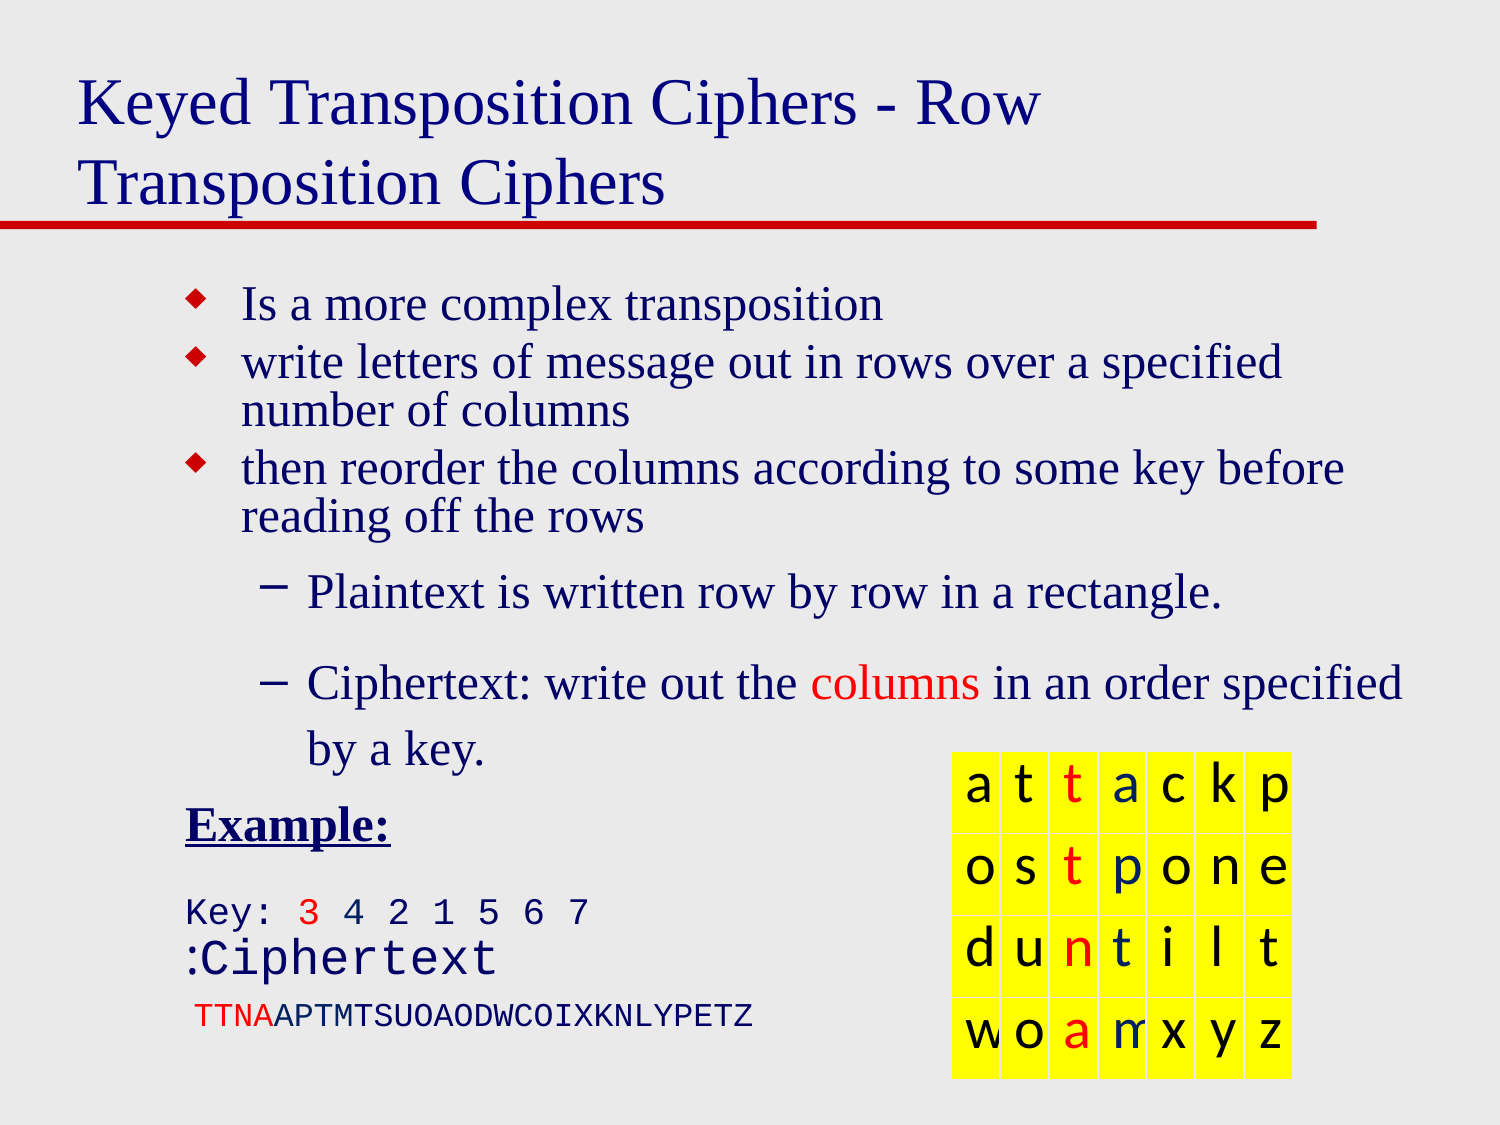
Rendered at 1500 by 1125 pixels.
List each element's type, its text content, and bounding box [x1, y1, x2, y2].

table_header t [1050, 752, 1097, 833]
table_cell n [1196, 834, 1243, 915]
table_cell n [1050, 916, 1097, 997]
table_cell m [1099, 998, 1145, 1079]
table_cell x [1147, 998, 1194, 1079]
list Is a more complex transposition write letters of message out in rows over a specified number of columns then reorder the columns according to some key before reading off the rows Plaintext is written row by row in a rectangle. Ciphertext: write out the columns in an order specified by a key. Example: Key: 3 4 2 1 5 6 7 Ciphertext: TTNAAPTMTSUOAODWCOIXKNLYPETZ [169, 274, 1438, 951]
table_cell u [1001, 916, 1048, 997]
table_cell o [952, 834, 999, 915]
table_cell o [1147, 834, 1194, 915]
table_cell s [1001, 834, 1048, 915]
table_cell y [1196, 998, 1243, 1079]
table_cell i [1147, 916, 1194, 997]
table_cell d [952, 916, 999, 997]
table_cell o [1001, 998, 1048, 1079]
table_cell t [1245, 916, 1292, 997]
table_header a [1099, 752, 1145, 833]
table_header t [1001, 752, 1048, 833]
table_header p [1245, 752, 1292, 833]
table_cell t [1050, 834, 1097, 915]
table_cell z [1245, 998, 1292, 1079]
table_header a [952, 752, 999, 833]
table_header k [1196, 752, 1243, 833]
table_cell a [1050, 998, 1097, 1079]
table_cell w [952, 998, 999, 1079]
table_header c [1147, 752, 1194, 833]
table_cell l [1196, 916, 1243, 997]
table_cell p [1099, 834, 1145, 915]
table_cell e [1245, 834, 1292, 915]
title Keyed Transposition Ciphers - Row Transposition Ciphers [62, 43, 1338, 226]
table_cell t [1099, 916, 1145, 997]
